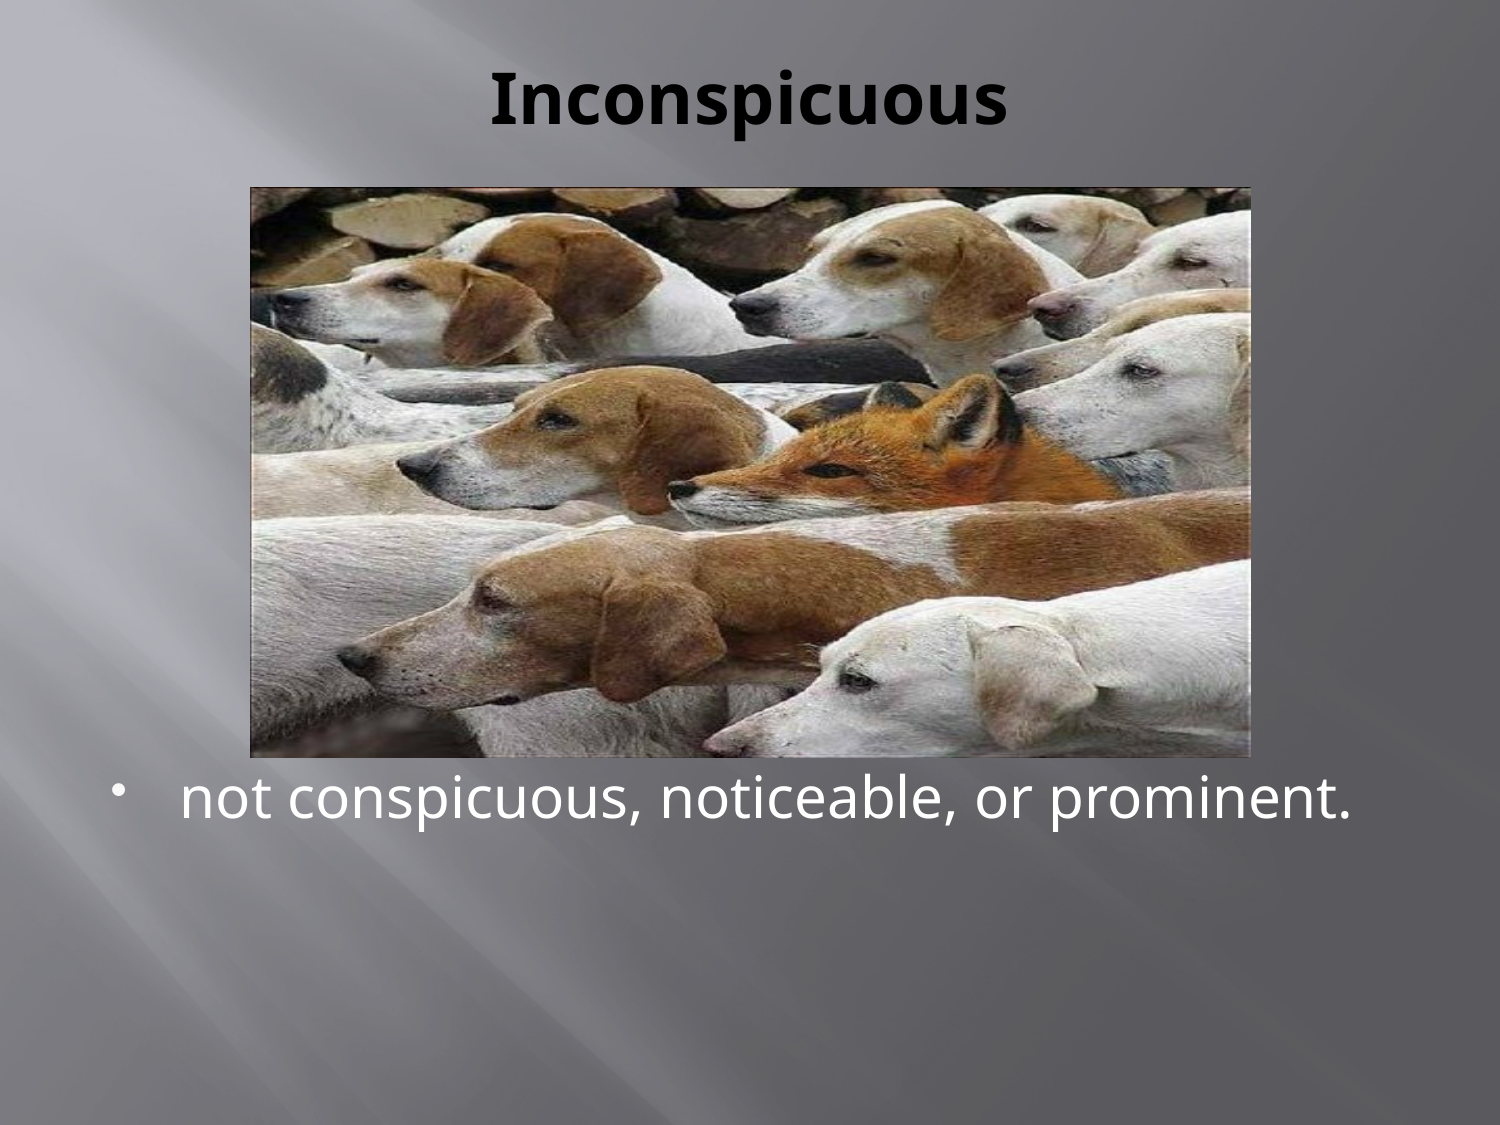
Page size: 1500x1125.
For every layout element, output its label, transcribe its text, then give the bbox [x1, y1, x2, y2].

picture [250, 186, 1251, 758]
list not conspicuous, noticeable, or prominent. [75, 262, 1425, 1035]
title Inconspicuous [75, 45, 1425, 233]
